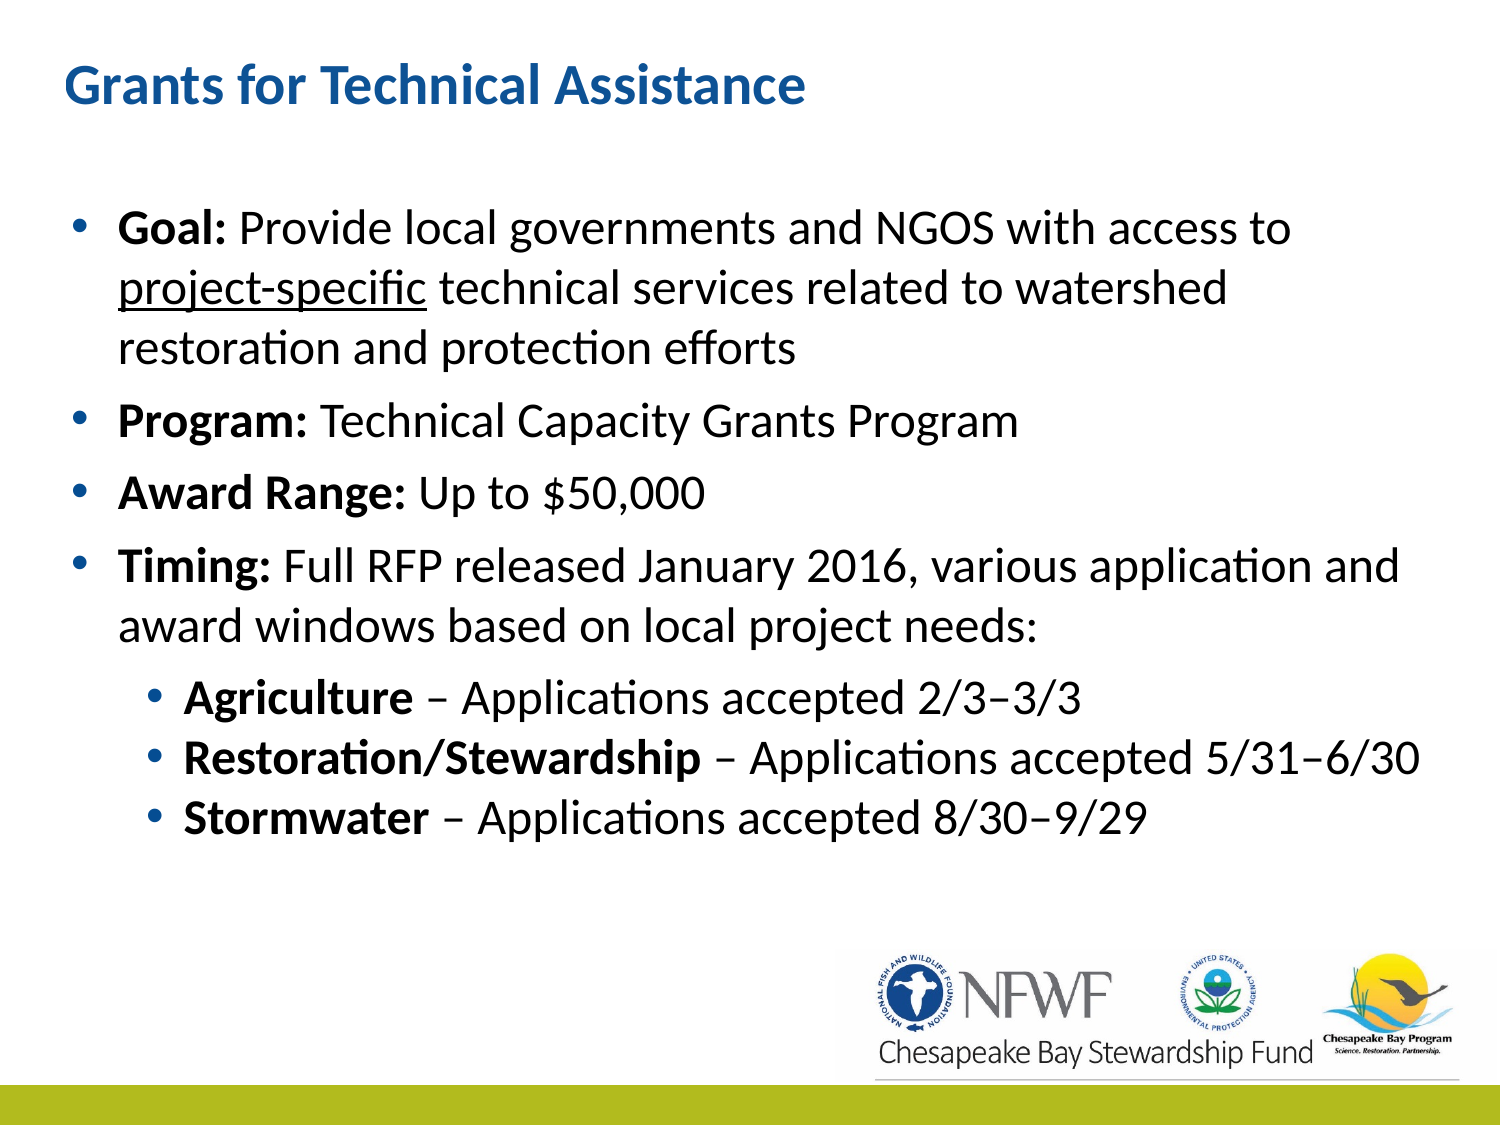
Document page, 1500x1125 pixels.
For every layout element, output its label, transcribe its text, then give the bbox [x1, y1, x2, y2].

text_box Goal: Provide local governments and NGOS with access to project-specific technical services related to watershed restoration and protection efforts Program: Technical Capacity Grants Program Award Range: Up to $50,000 Timing: Full RFP released January 2016, various application and award windows based on local project needs: Agriculture – Applications accepted 2/3–3/3 Restoration/Stewardship – Applications accepted 5/31–6/30 Stormwater – Applications accepted 8/30–9/29 [56, 187, 1444, 853]
picture [0, 862, 1500, 1087]
text_box [0, 1087, 1500, 1125]
text_box Grants for Technical Assistance [49, 24, 1500, 138]
